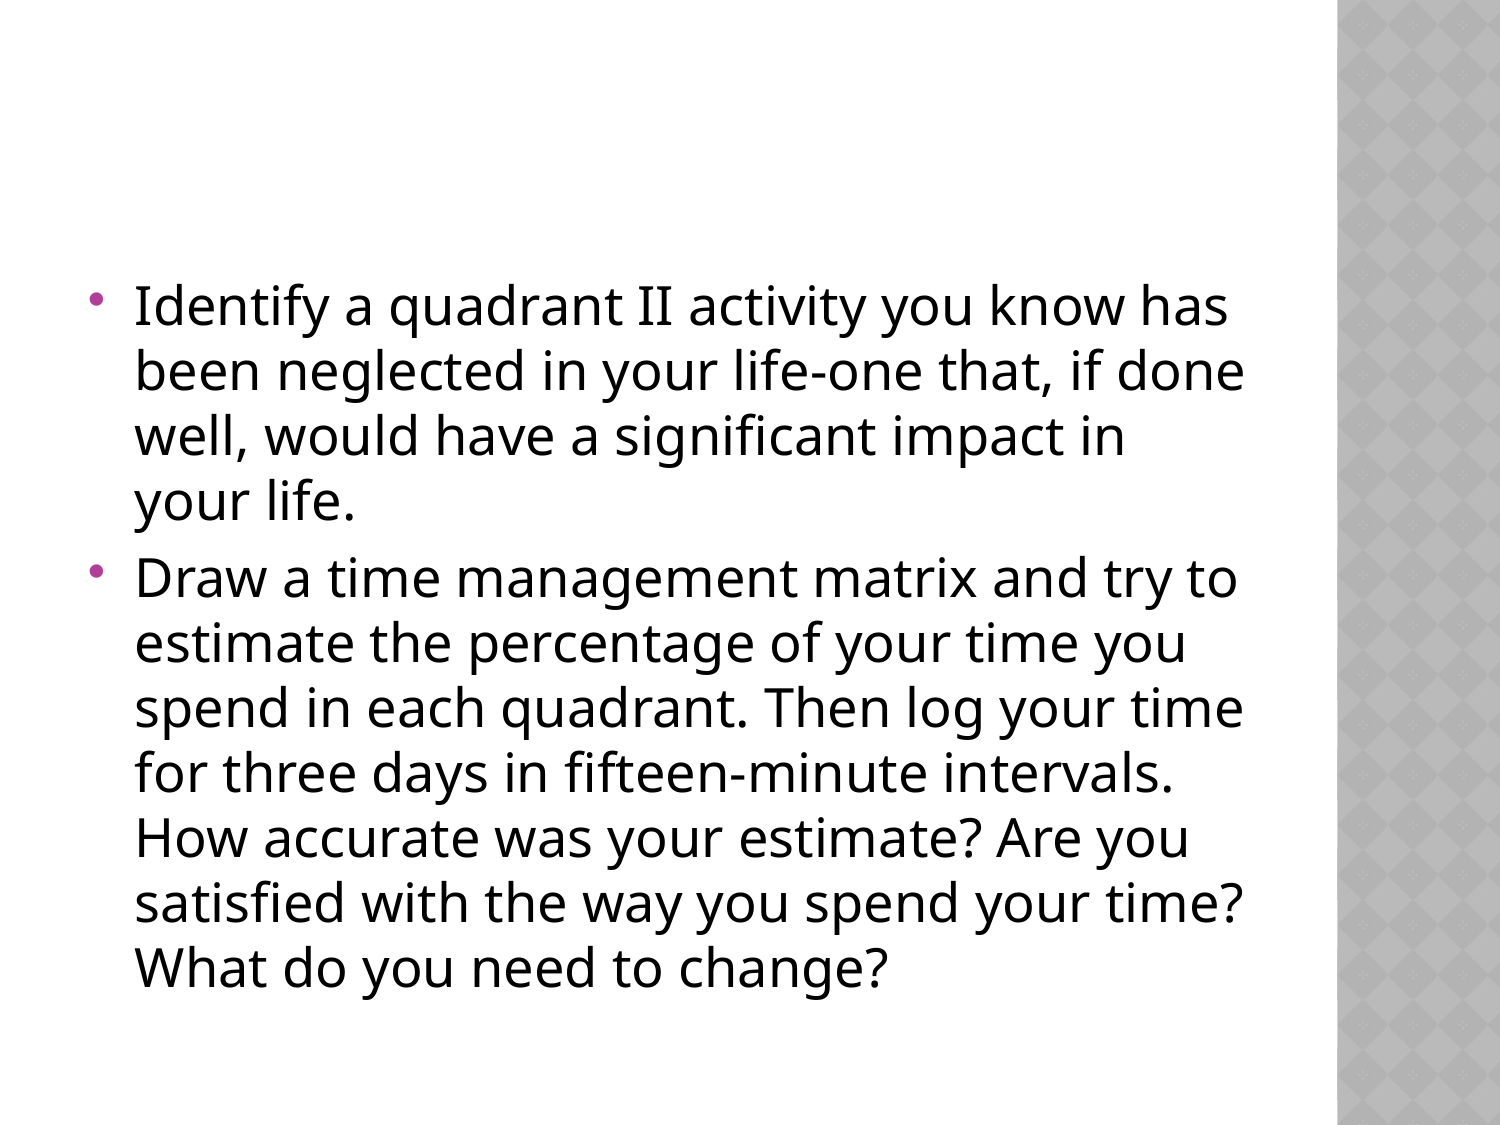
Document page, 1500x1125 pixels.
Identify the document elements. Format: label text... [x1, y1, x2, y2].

list Identify a quadrant II activity you know has been neglected in your life-one that, if done well, would have a significant impact in your life. Draw a time management matrix and try to estimate the percentage of your time you spend in each quadrant. Then log your time for three days in fifteen-minute intervals. How accurate was your estimate? Are you satisfied with the way you spend your time? What do you need to change? [75, 264, 1263, 1059]
